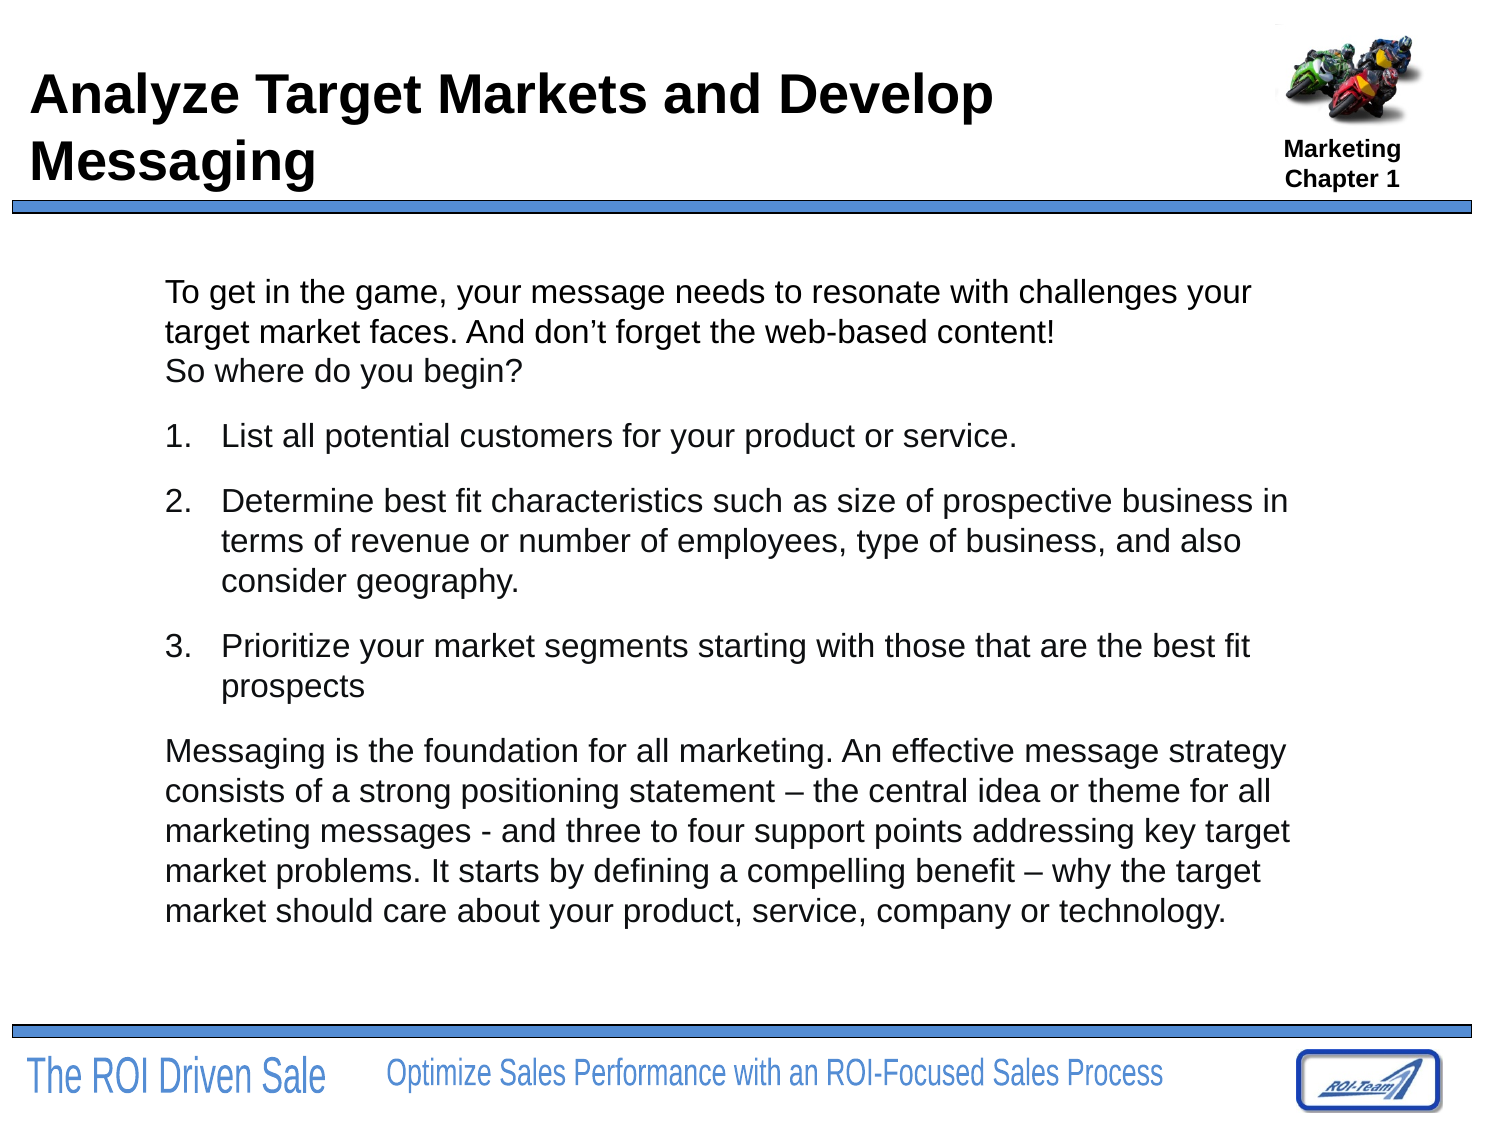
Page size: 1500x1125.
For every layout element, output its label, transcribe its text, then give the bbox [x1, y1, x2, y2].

picture [1275, 24, 1430, 99]
title Analyze Target Markets and Develop Messaging [14, 50, 1163, 200]
picture [1296, 1049, 1443, 1113]
text_box To get in the game, your message needs to resonate with challenges your target market faces. And don’t forget the web-based content! So where do you begin? List all potential customers for your product or service. Determine best fit characteristics such as size of prospective business in terms of revenue or number of employees, type of business, and also consider geography. Prioritize your market segments starting with those that are the best fit prospects Messaging is the foundation for all marketing. An effective message strategy consists of a strong positioning statement – the central idea or theme for all marketing messages - and three to four support points addressing key target market problems. It starts by defining a compelling benefit – why the target market should care about your product, service, company or technology. [150, 262, 1343, 936]
picture [1275, 100, 1430, 124]
text_box Marketing Chapter 1 [1222, 124, 1463, 200]
